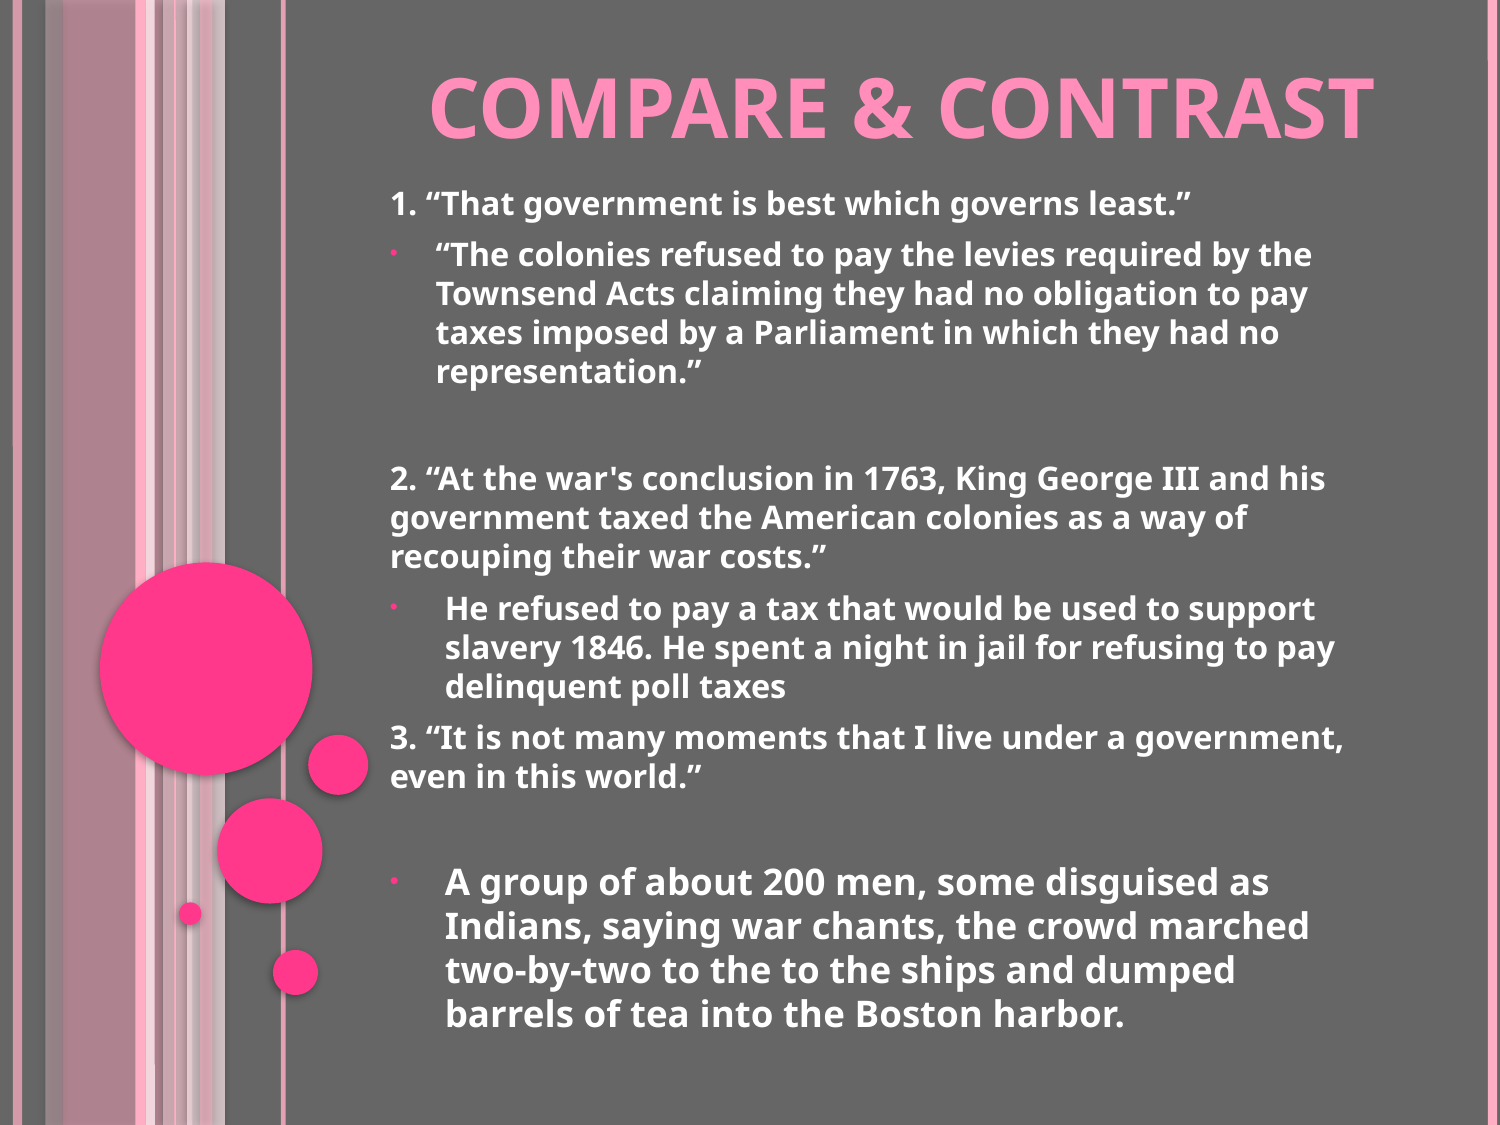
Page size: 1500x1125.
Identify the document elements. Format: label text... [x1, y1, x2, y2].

list 1. “That government is best which governs least.” “The colonies refused to pay the levies required by the Townsend Acts claiming they had no obligation to pay taxes imposed by a Parliament in which they had no representation.” 2. “At the war's conclusion in 1763, King George III and his government taxed the American colonies as a way of recouping their war costs.” He refused to pay a tax that would be used to support slavery 1846. He spent a night in jail for refusing to pay delinquent poll taxes 3. “It is not many moments that I live under a government, even in this world.” A group of about 200 men, some disguised as Indians, saying war chants, the crowd marched two-by-two to the to the ships and dumped barrels of tea into the Boston harbor. [375, 174, 1388, 1047]
title Compare & Contrast [262, 0, 1463, 163]
